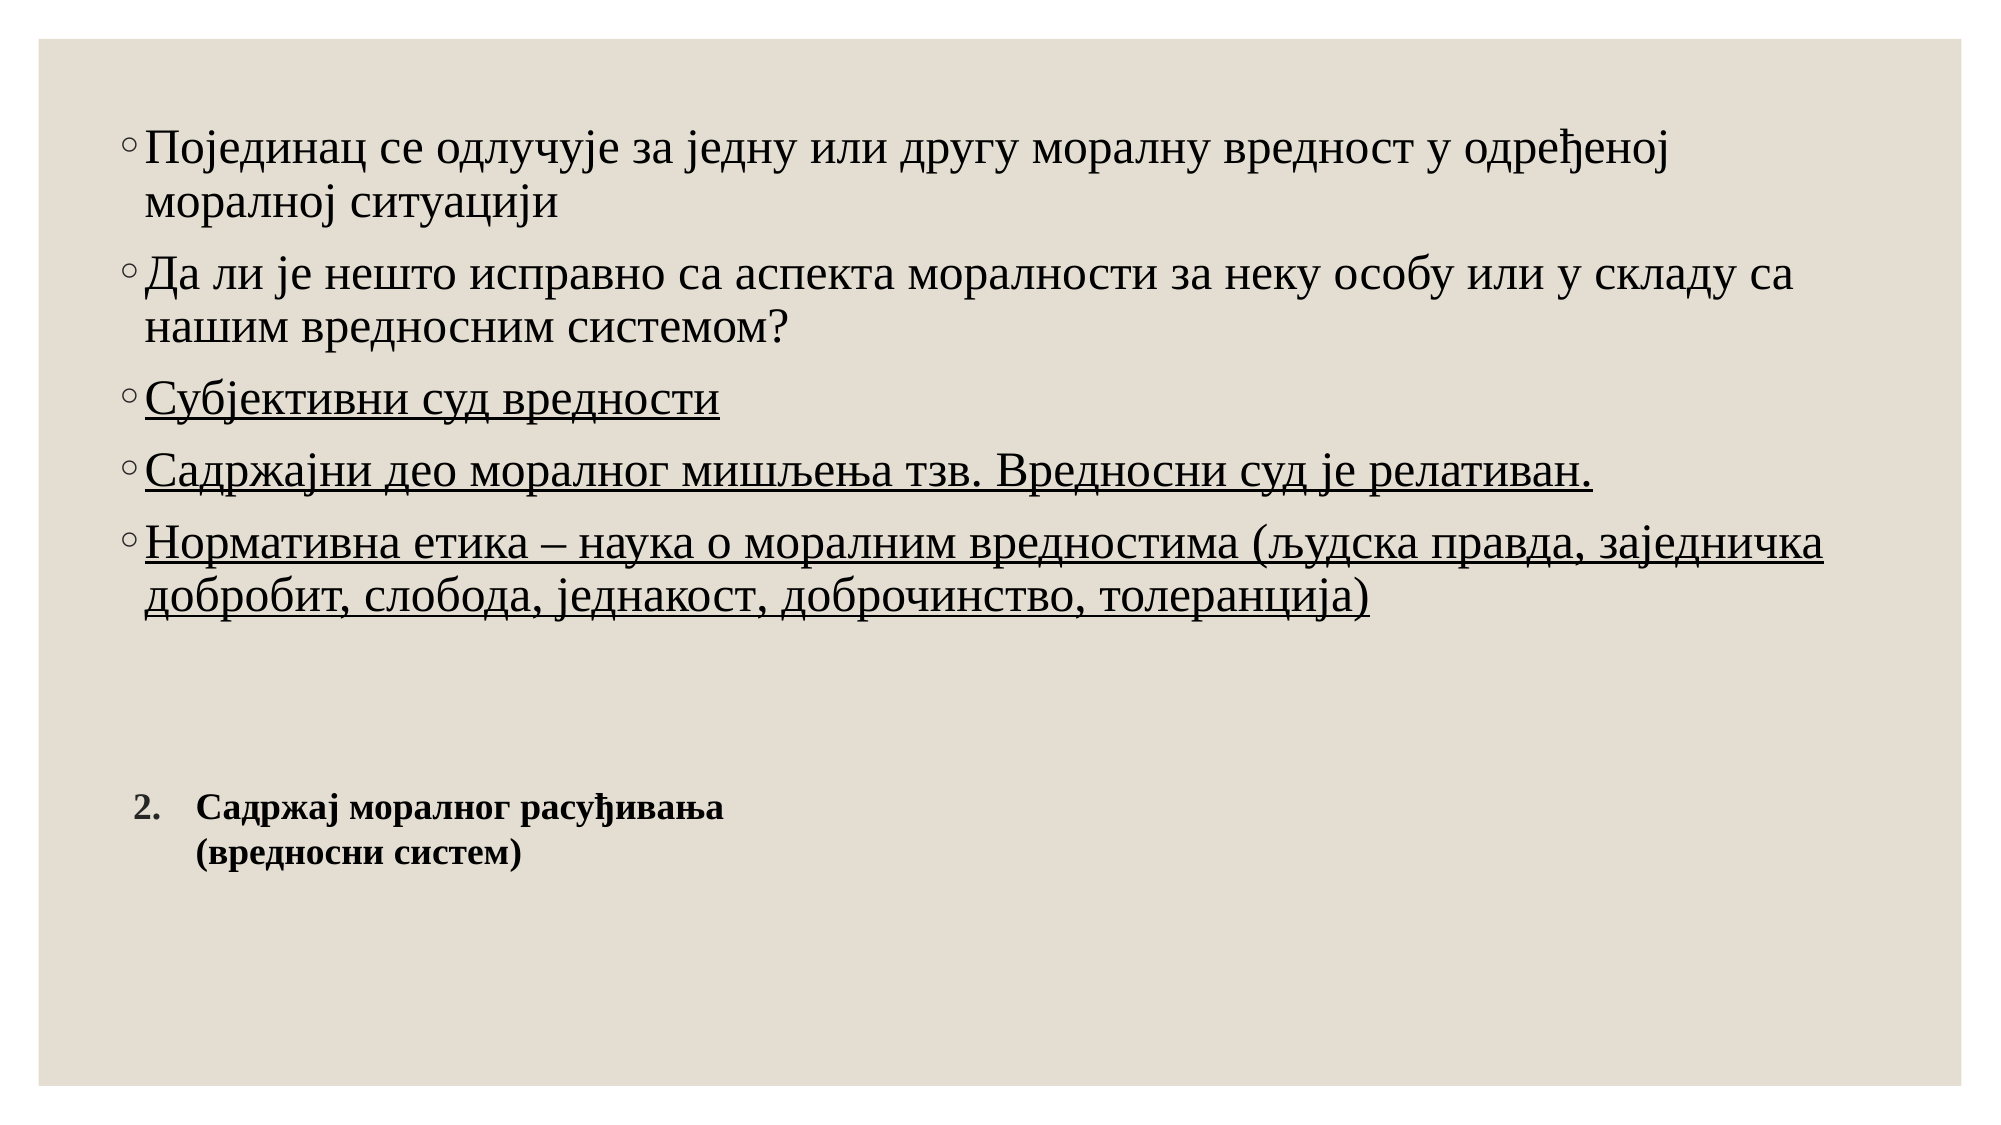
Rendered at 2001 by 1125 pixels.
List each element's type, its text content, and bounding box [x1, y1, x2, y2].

list Садржај моралног расуђивања (вредносни систем) [118, 774, 1948, 1076]
list Појединац се одлучује за једну или другу моралну вредност у одређеној моралној ситуацији Да ли је нешто исправно са аспекта моралности за неку особу или у складу са нашим вредносним системом? Субјективни суд вредности Садржајни део моралног мишљења тзв. Вредносни суд је релативан. Нормативна етика – наука о моралним вредностима (људска правда, заједничка добробит, слобода, једнакост, доброчинство, толеранција) [99, 113, 1851, 634]
